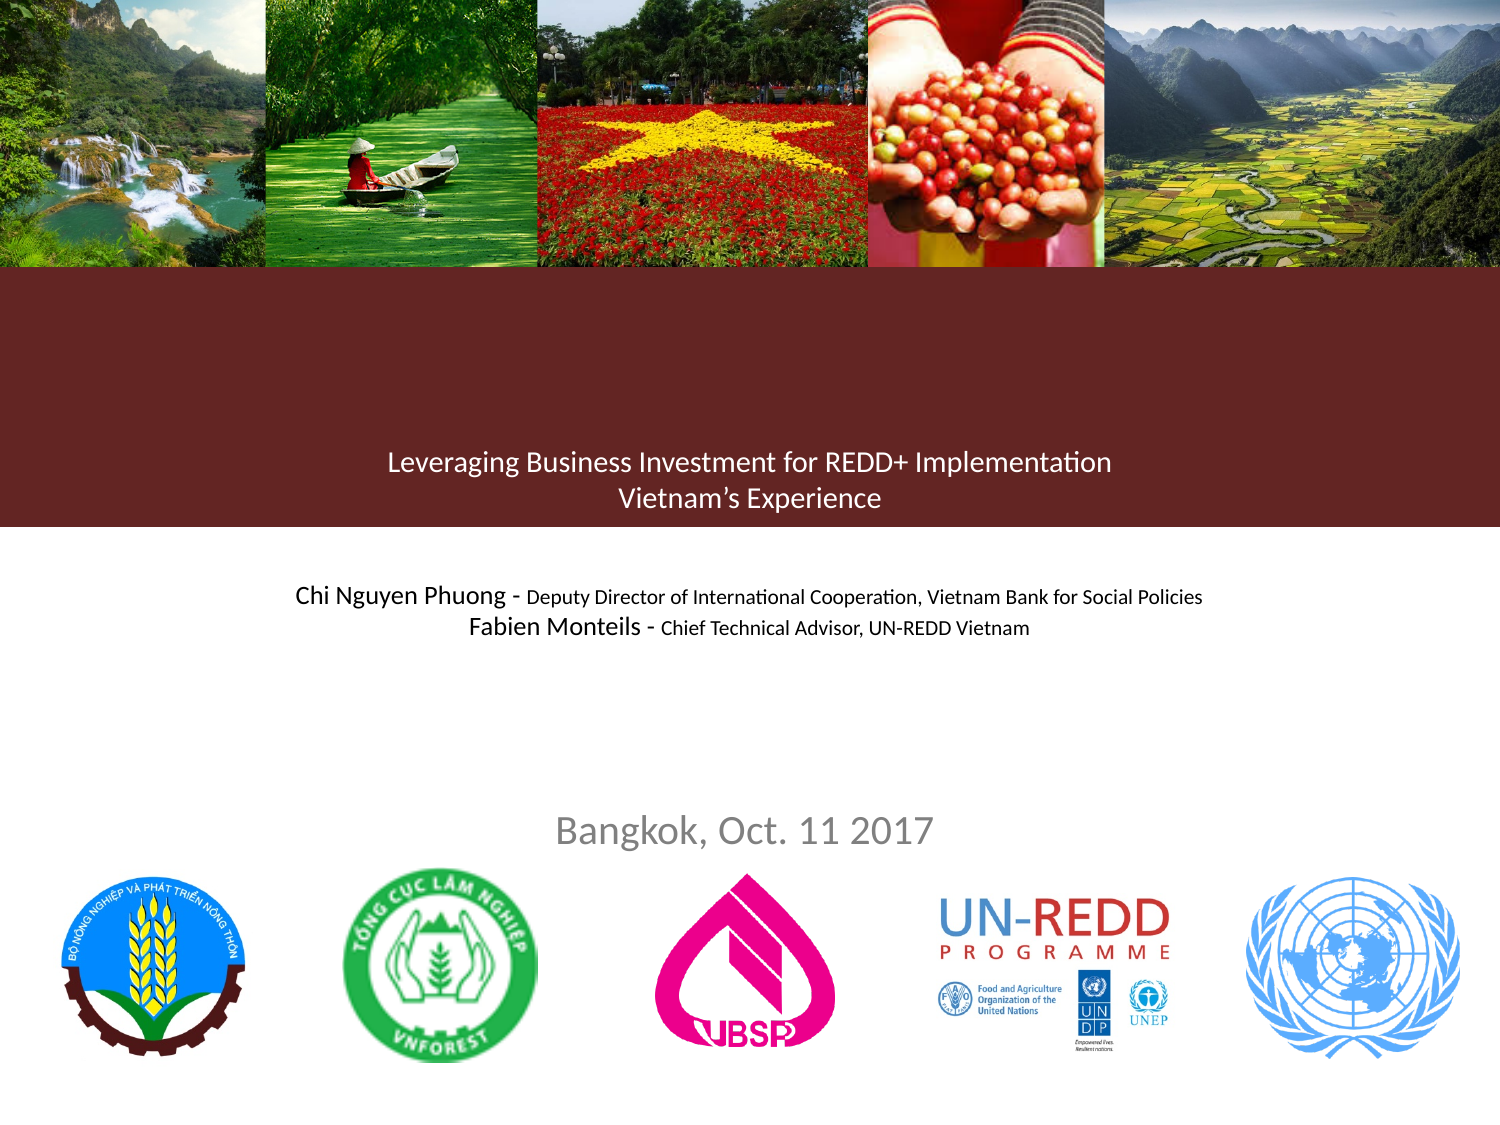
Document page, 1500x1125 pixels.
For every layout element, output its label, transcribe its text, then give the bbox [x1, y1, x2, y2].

picture [1245, 877, 1460, 1059]
picture [936, 892, 1176, 1056]
picture [342, 867, 538, 1063]
title Leveraging Business Investment for REDD+ Implementation Vietnam’s Experience Chi Nguyen Phuong - Deputy Director of International Cooperation, Vietnam Bank for Social Policies Fabien Monteils - Chief Technical Advisor, UN-REDD Vietnam [17, 432, 1483, 674]
picture [52, 869, 253, 1070]
picture [0, 0, 1500, 275]
text_box Bangkok, Oct. 11 2017 [465, 792, 1025, 864]
picture [655, 873, 835, 1048]
text_box [0, 278, 1500, 529]
